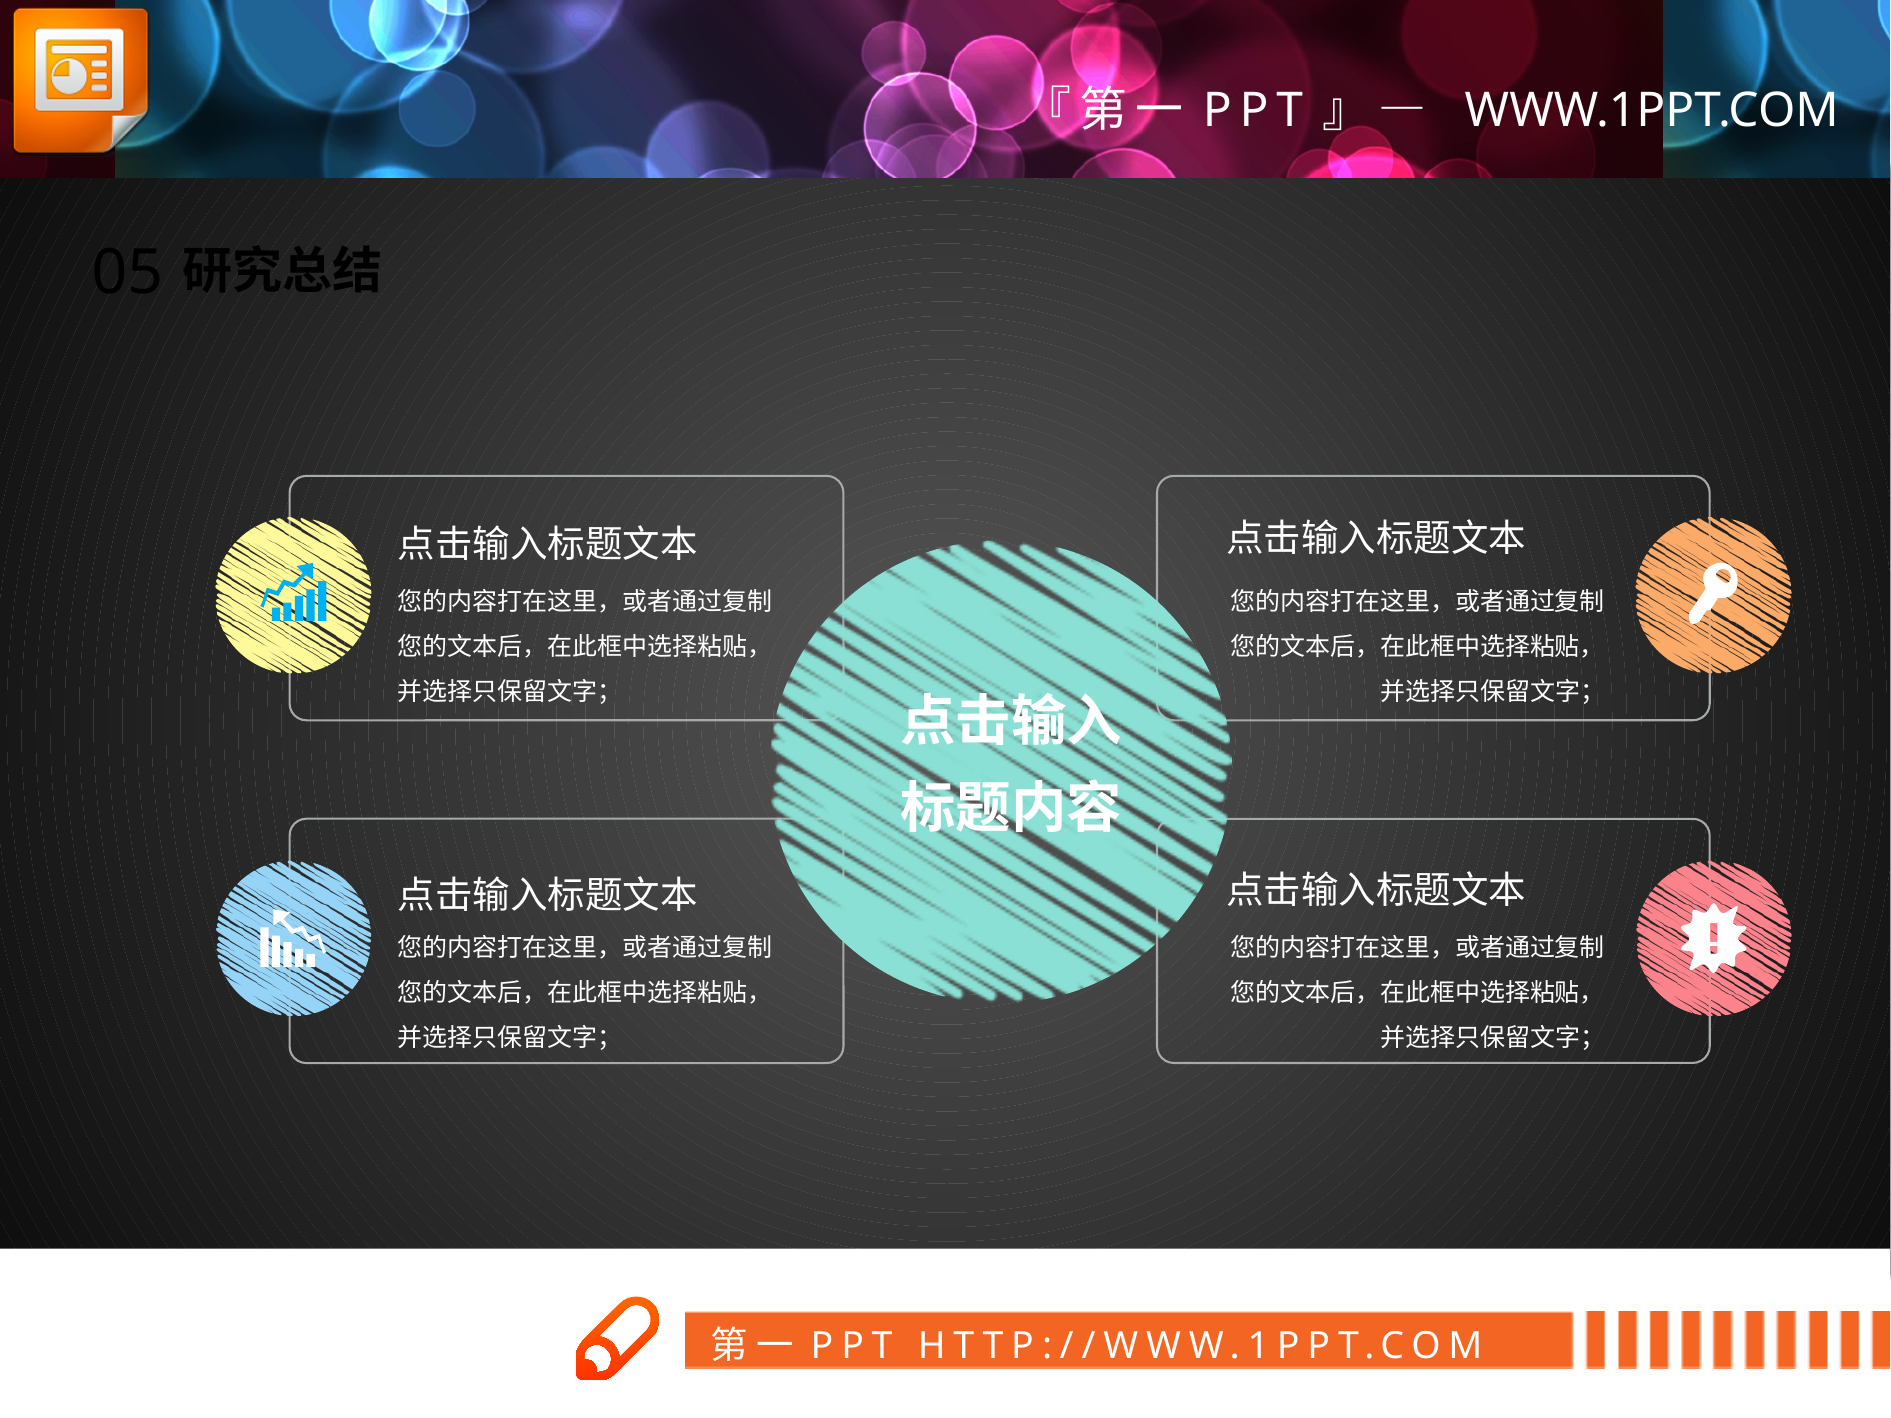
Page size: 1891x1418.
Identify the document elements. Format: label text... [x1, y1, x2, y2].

text_box [289, 818, 844, 1064]
text_box [1157, 818, 1710, 1063]
text_box [1157, 475, 1710, 721]
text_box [215, 860, 372, 1017]
text_box 研究总结 [180, 230, 649, 306]
text_box 您的内容打在这里，或者通过复制您的文本后，在此框中选择粘贴，并选择只保留文字； [397, 916, 779, 996]
text_box 点击输入标题文本 [397, 505, 704, 572]
text_box [1680, 903, 1747, 974]
text_box 点击输入标题文本 [1226, 503, 1533, 570]
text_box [214, 516, 372, 674]
picture [0, 0, 1891, 178]
text_box 您的内容打在这里，或者通过复制您的文本后，在此框中选择粘贴，并选择只保留文字； [1226, 916, 1606, 996]
picture [685, 1311, 1891, 1369]
text_box [1635, 860, 1792, 1017]
text_box 点击输入标题文本 [1226, 855, 1533, 922]
text_box 您的内容打在这里，或者通过复制您的文本后，在此框中选择粘贴，并选择只保留文字； [1226, 570, 1606, 655]
text_box 点击输入 标题内容 [869, 692, 1153, 832]
text_box 您的内容打在这里，或者通过复制您的文本后，在此框中选择粘贴，并选择只保留文字； [397, 570, 779, 655]
text_box [769, 540, 1233, 1004]
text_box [1634, 516, 1792, 674]
text_box 05 [75, 223, 180, 313]
text_box 点击输入标题文本 [397, 855, 704, 922]
text_box [289, 475, 844, 721]
